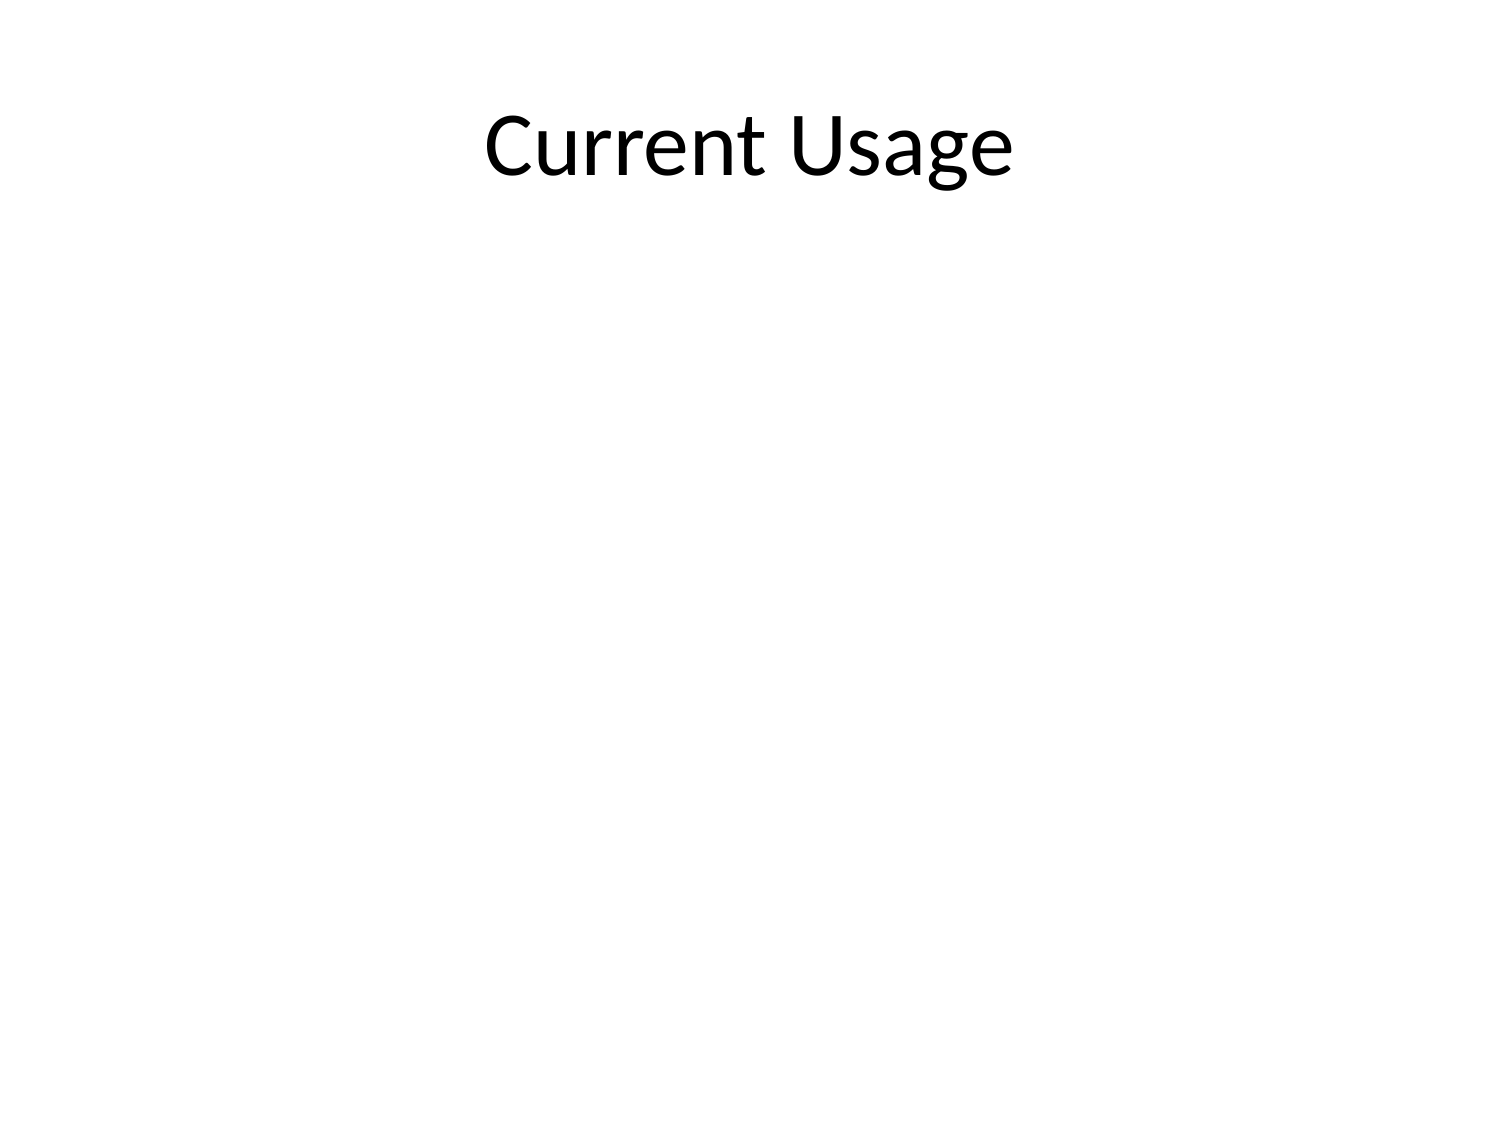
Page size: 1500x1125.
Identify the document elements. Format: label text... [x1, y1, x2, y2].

title Current Usage [75, 45, 1425, 233]
